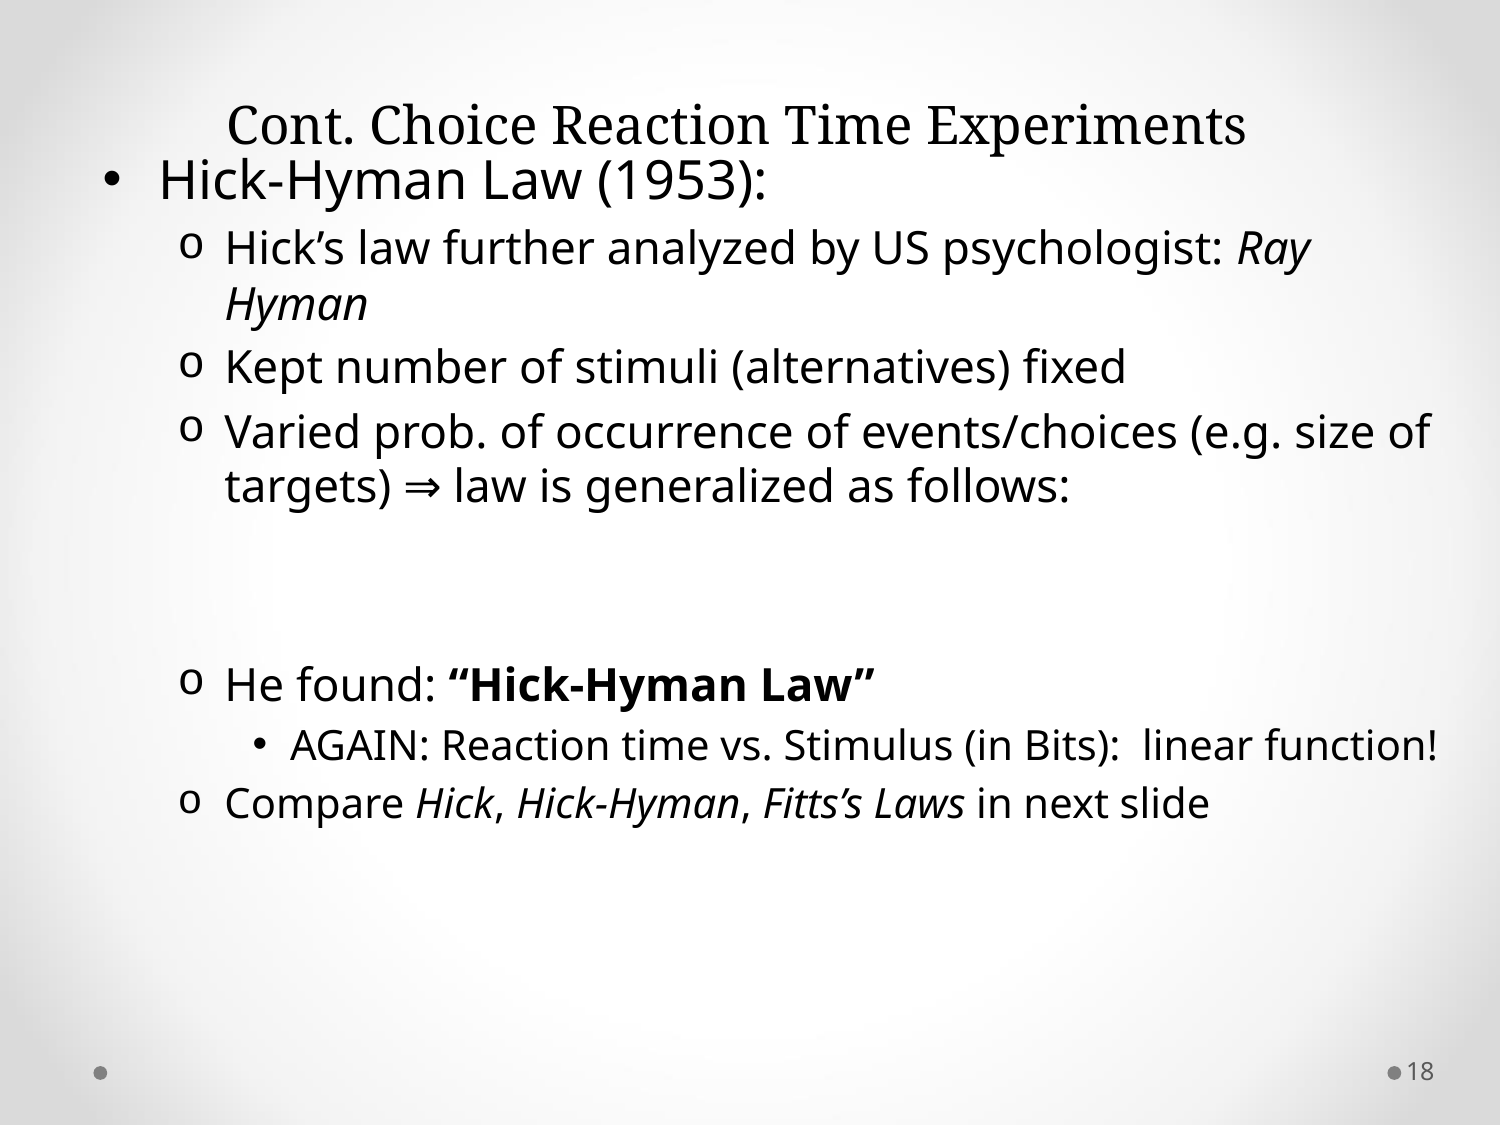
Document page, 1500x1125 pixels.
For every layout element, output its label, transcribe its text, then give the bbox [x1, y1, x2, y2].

picture [0, 1, 1500, 1125]
slide_number 18 [1401, 1042, 1494, 1103]
title Cont. Choice Reaction Time Experiments [62, 62, 1413, 163]
